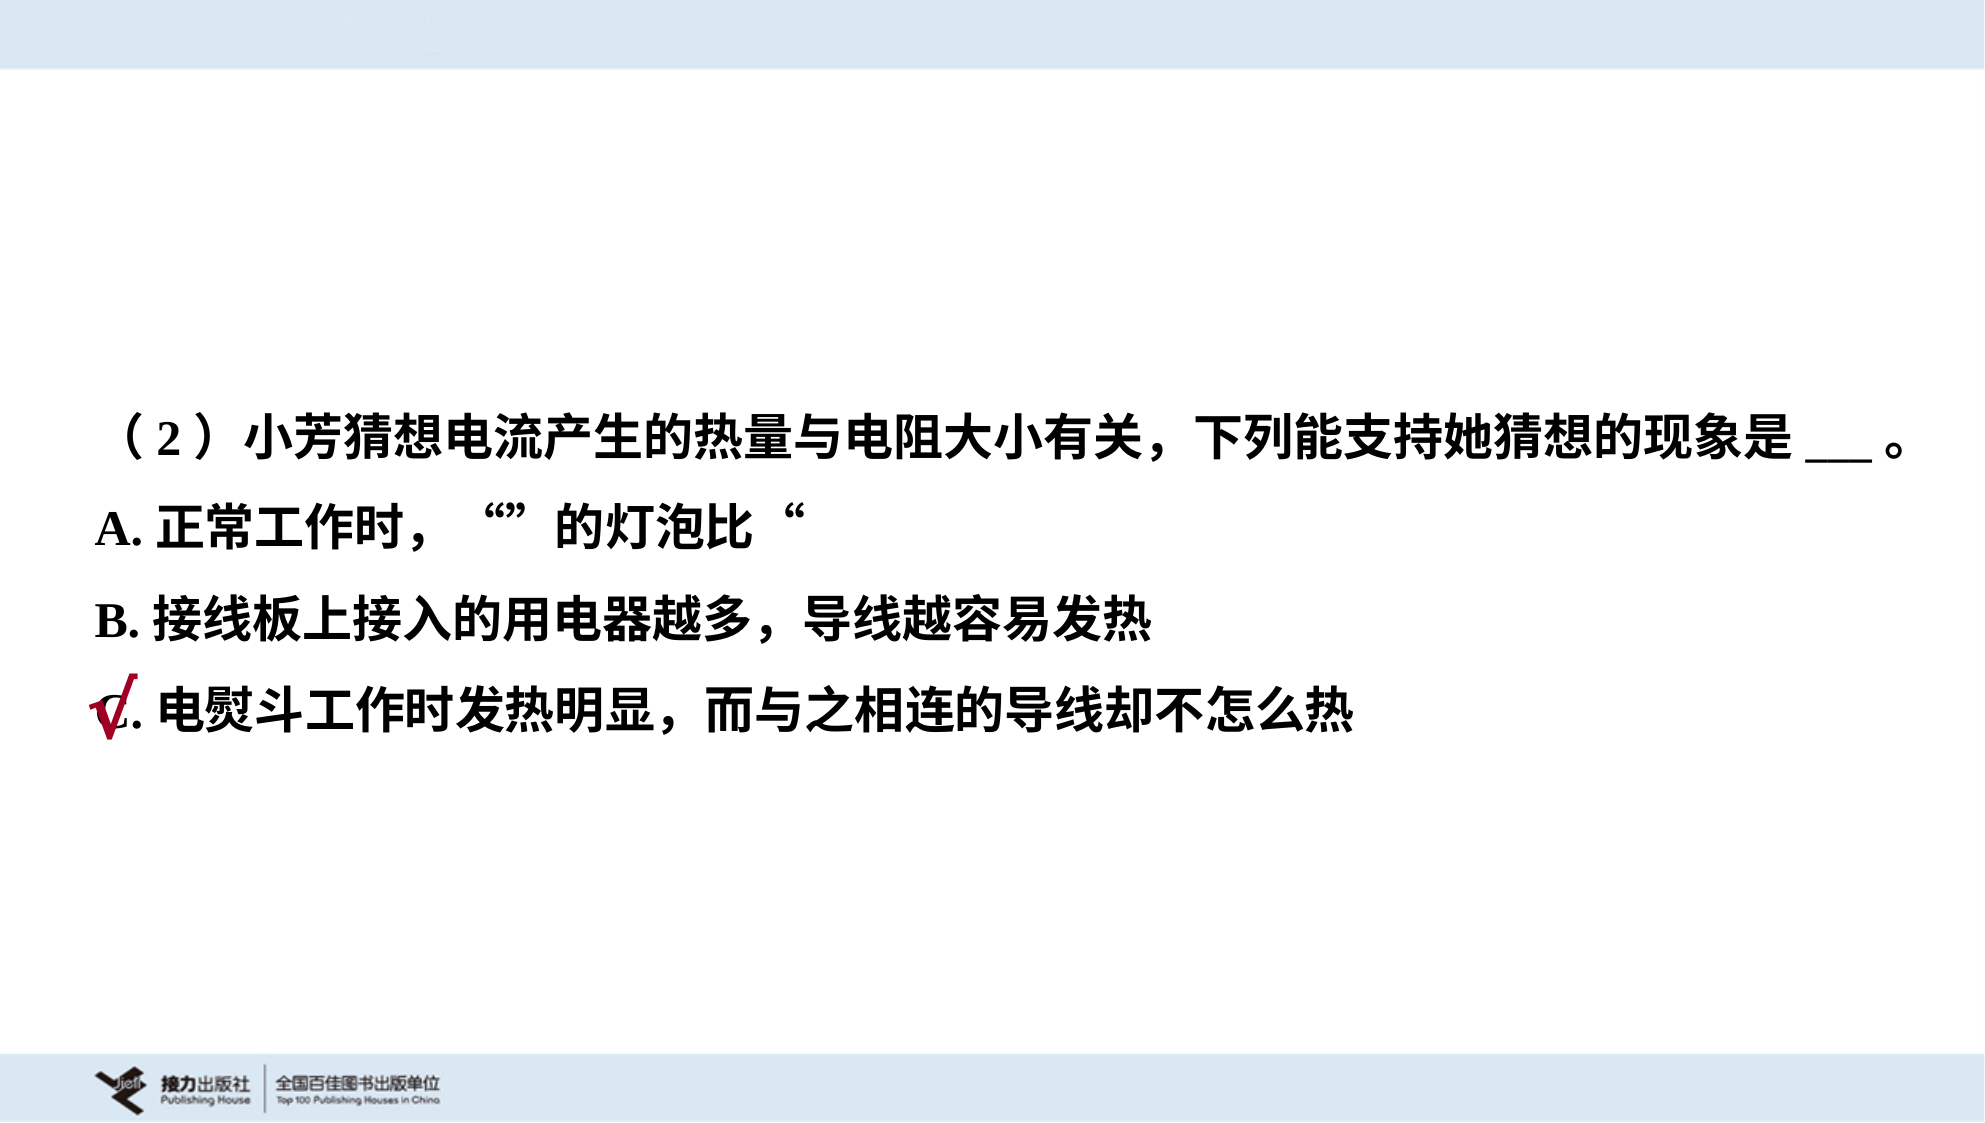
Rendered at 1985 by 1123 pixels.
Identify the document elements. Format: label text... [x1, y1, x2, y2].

text_box √ [86, 661, 139, 754]
text_box （2）小芳猜想电流产生的热量与电阻大小有关，下列能支持她猜想的现象是___。 [94, 377, 1927, 466]
picture [0, 0, 1985, 1122]
